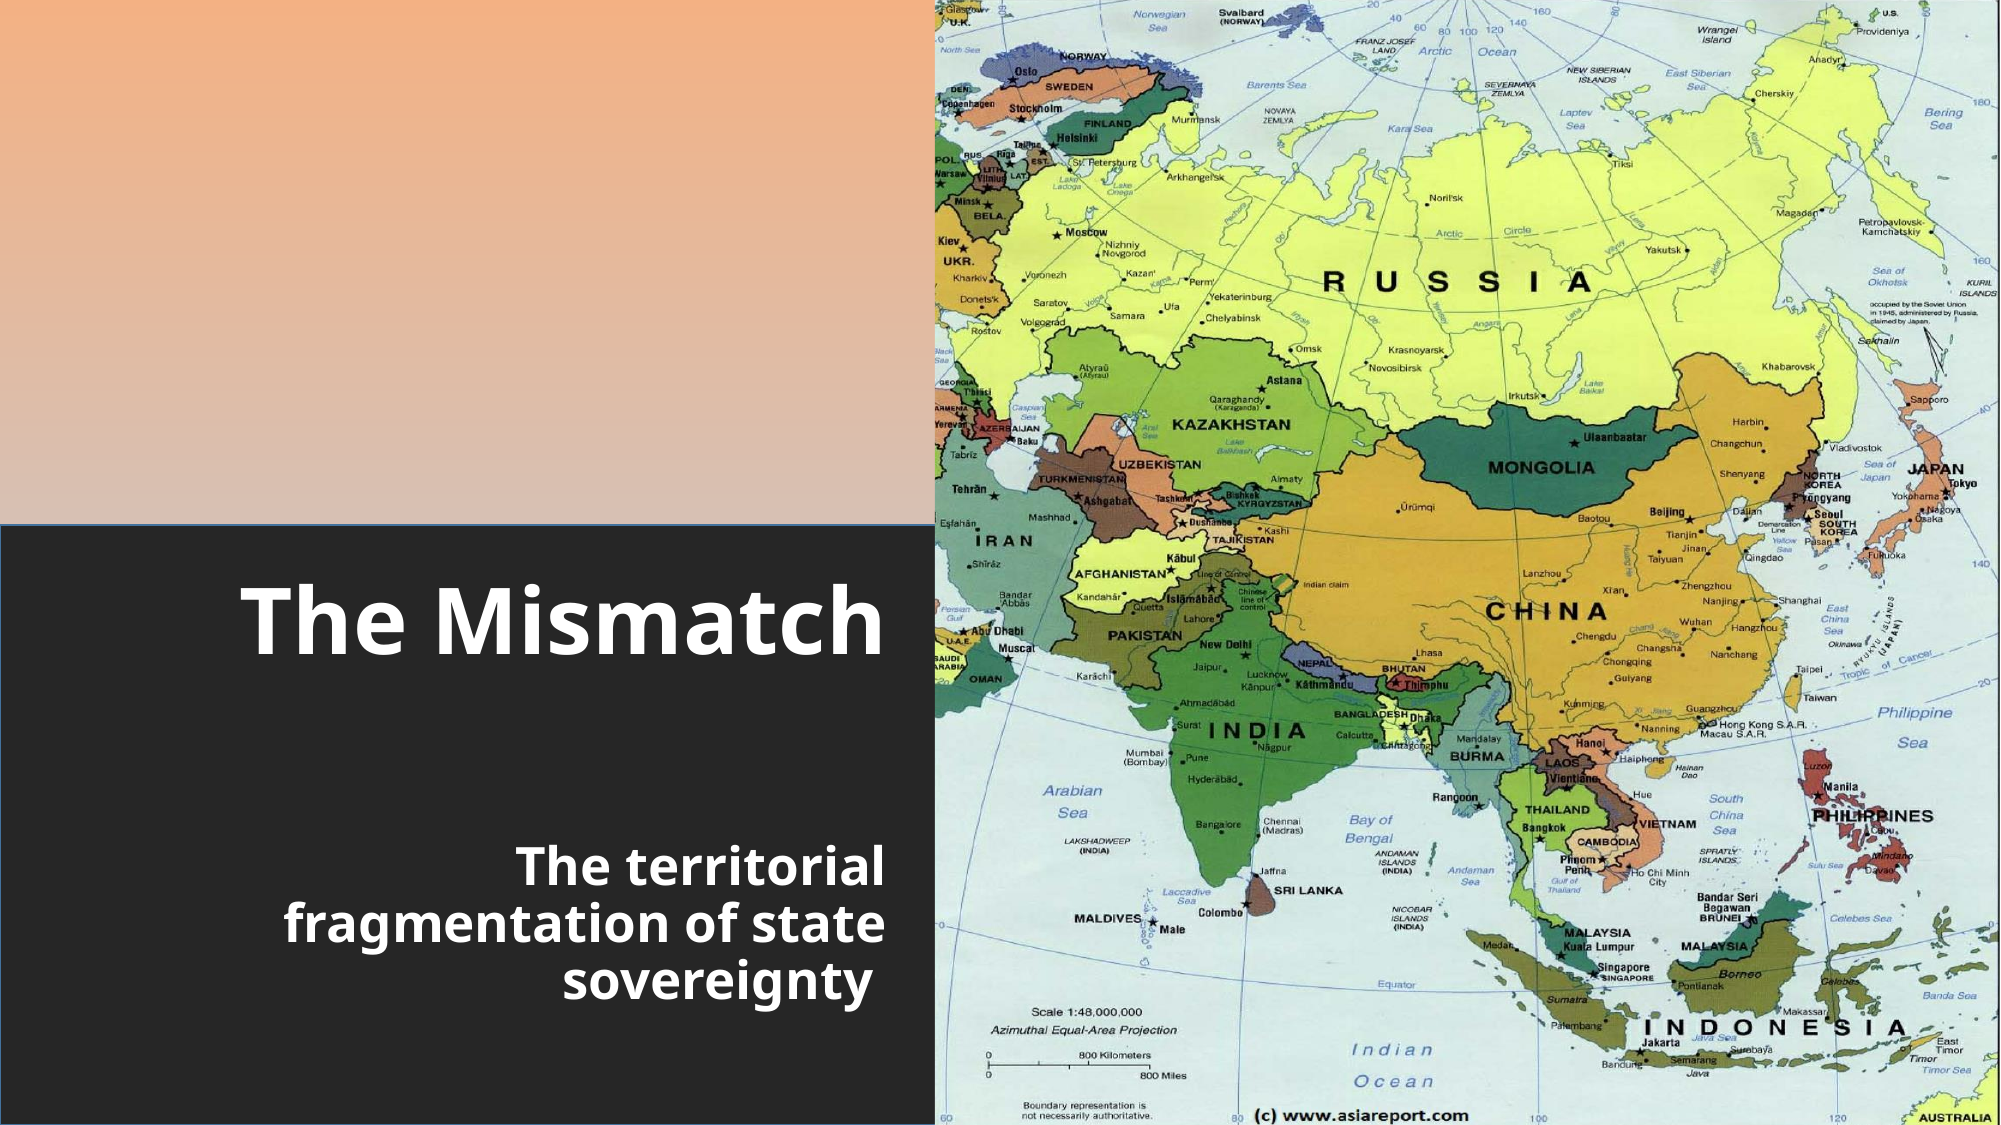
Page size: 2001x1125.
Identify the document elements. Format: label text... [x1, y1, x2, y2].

title The Mismatch The territorial fragmentation of state sovereignty [137, 559, 903, 1019]
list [934, 0, 2000, 1125]
text_box [0, 524, 934, 1125]
